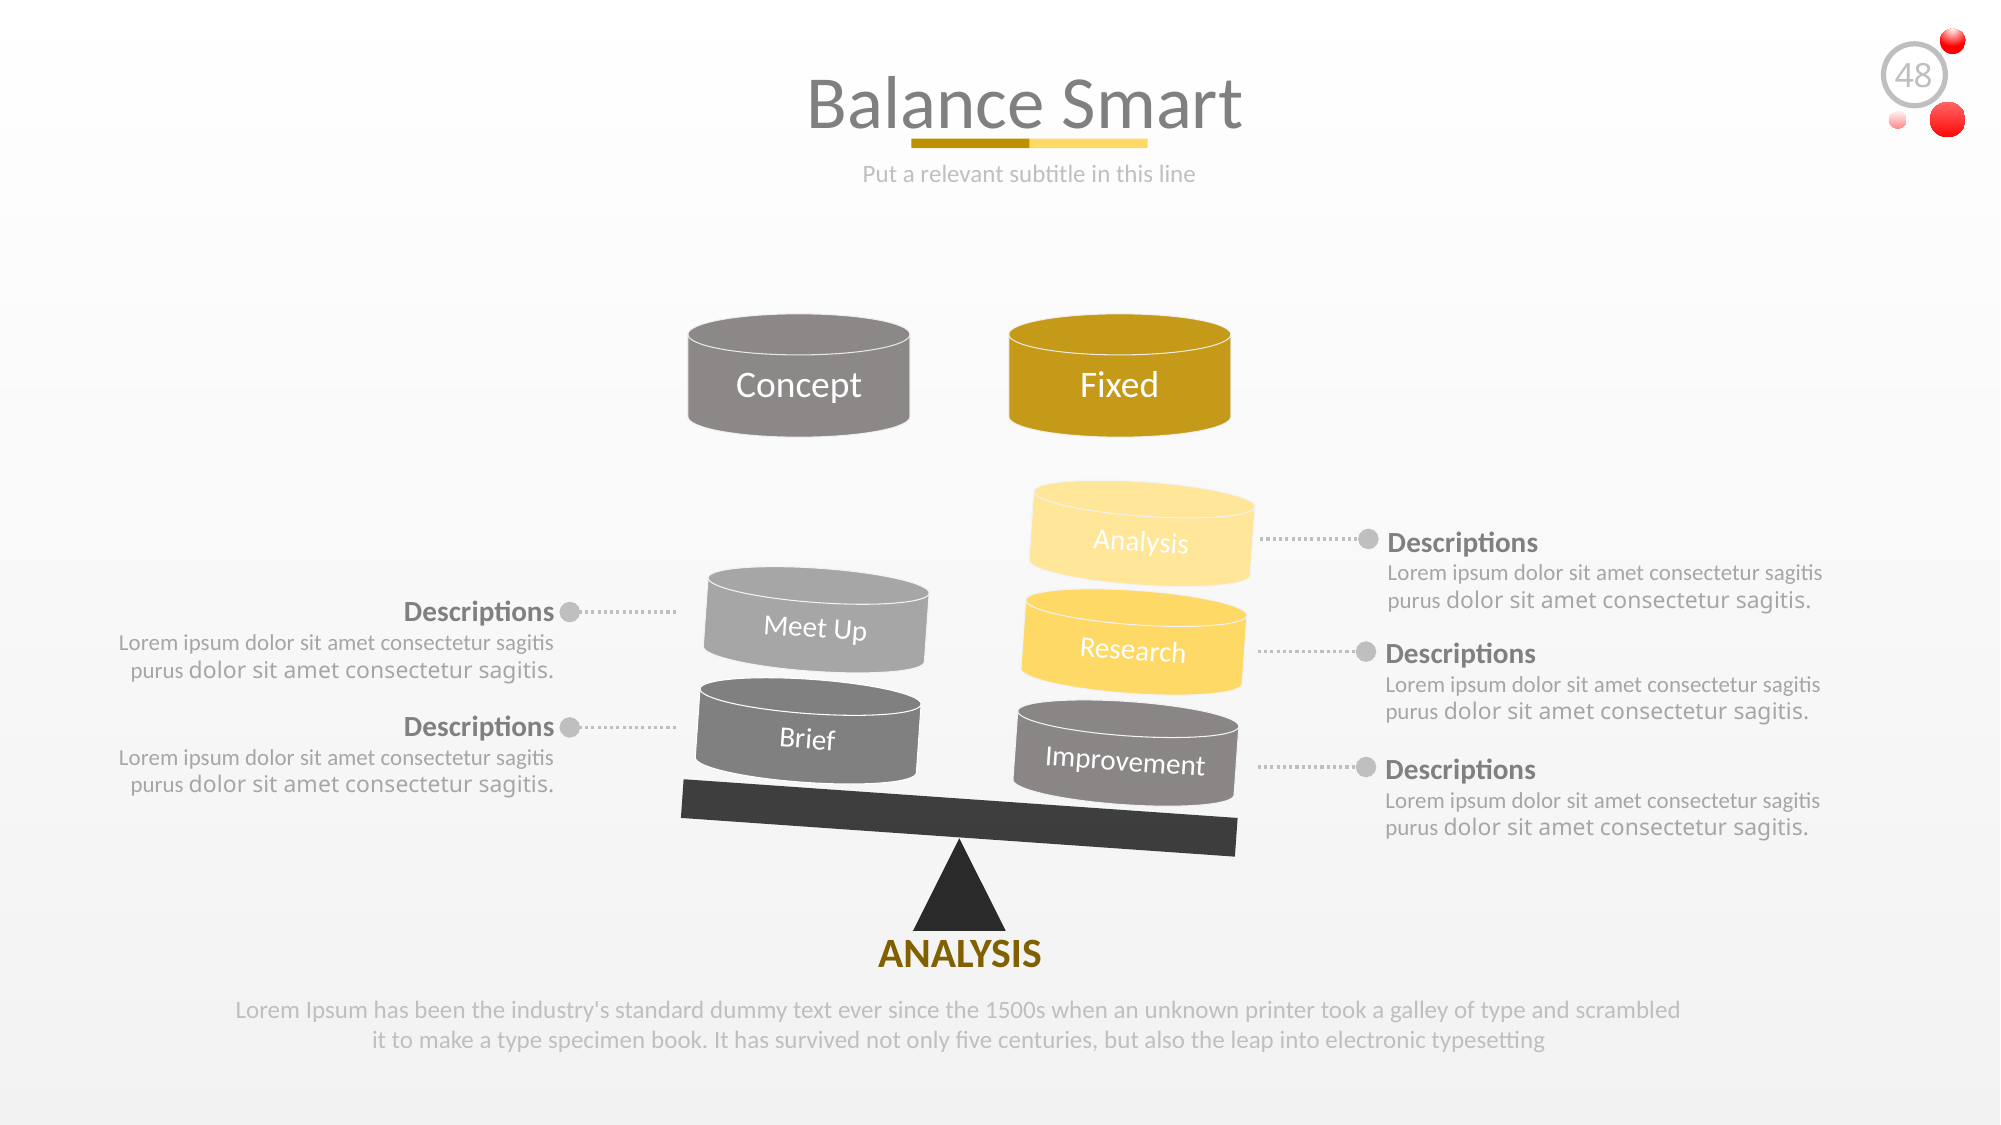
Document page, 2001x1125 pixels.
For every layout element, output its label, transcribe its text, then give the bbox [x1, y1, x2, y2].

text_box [1876, 28, 1966, 138]
text_box Research [1019, 587, 1248, 697]
text_box Brief [694, 676, 923, 786]
text_box Descriptions Lorem ipsum dolor sit amet consectetur sagitis purus dolor sit amet consectetur sagitis. [1370, 602, 1859, 718]
text_box Balance Smart [597, 1, 1454, 152]
text_box Meet Up [702, 565, 931, 674]
text_box Fixed [1007, 312, 1232, 439]
text_box Analysis [1027, 479, 1256, 588]
text_box [679, 778, 1239, 858]
text_box Descriptions Lorem ipsum dolor sit amet consectetur sagitis purus dolor sit amet consectetur sagitis. [81, 675, 570, 829]
text_box Descriptions Lorem ipsum dolor sit amet consectetur sagitis purus dolor sit amet consectetur sagitis. [1372, 491, 1862, 645]
text_box ANALYSIS Lorem Ipsum has been the industry's standard dummy text ever since the 1500s when an unknown printer took a galley of type and scrambled it to make a type specimen book. It has survived not only five centuries, but also the leap into electronic typesetting [210, 918, 1709, 1027]
text_box Descriptions Lorem ipsum dolor sit amet consectetur sagitis purus dolor sit amet consectetur sagitis. [1370, 718, 1859, 872]
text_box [911, 138, 1148, 149]
text_box Descriptions Lorem ipsum dolor sit amet consectetur sagitis purus dolor sit amet consectetur sagitis. [81, 560, 570, 675]
text_box Concept [686, 312, 912, 439]
text_box [918, 839, 1001, 918]
text_box Improvement [1011, 698, 1240, 808]
text_box Put a relevant subtitle in this line [792, 142, 1267, 202]
